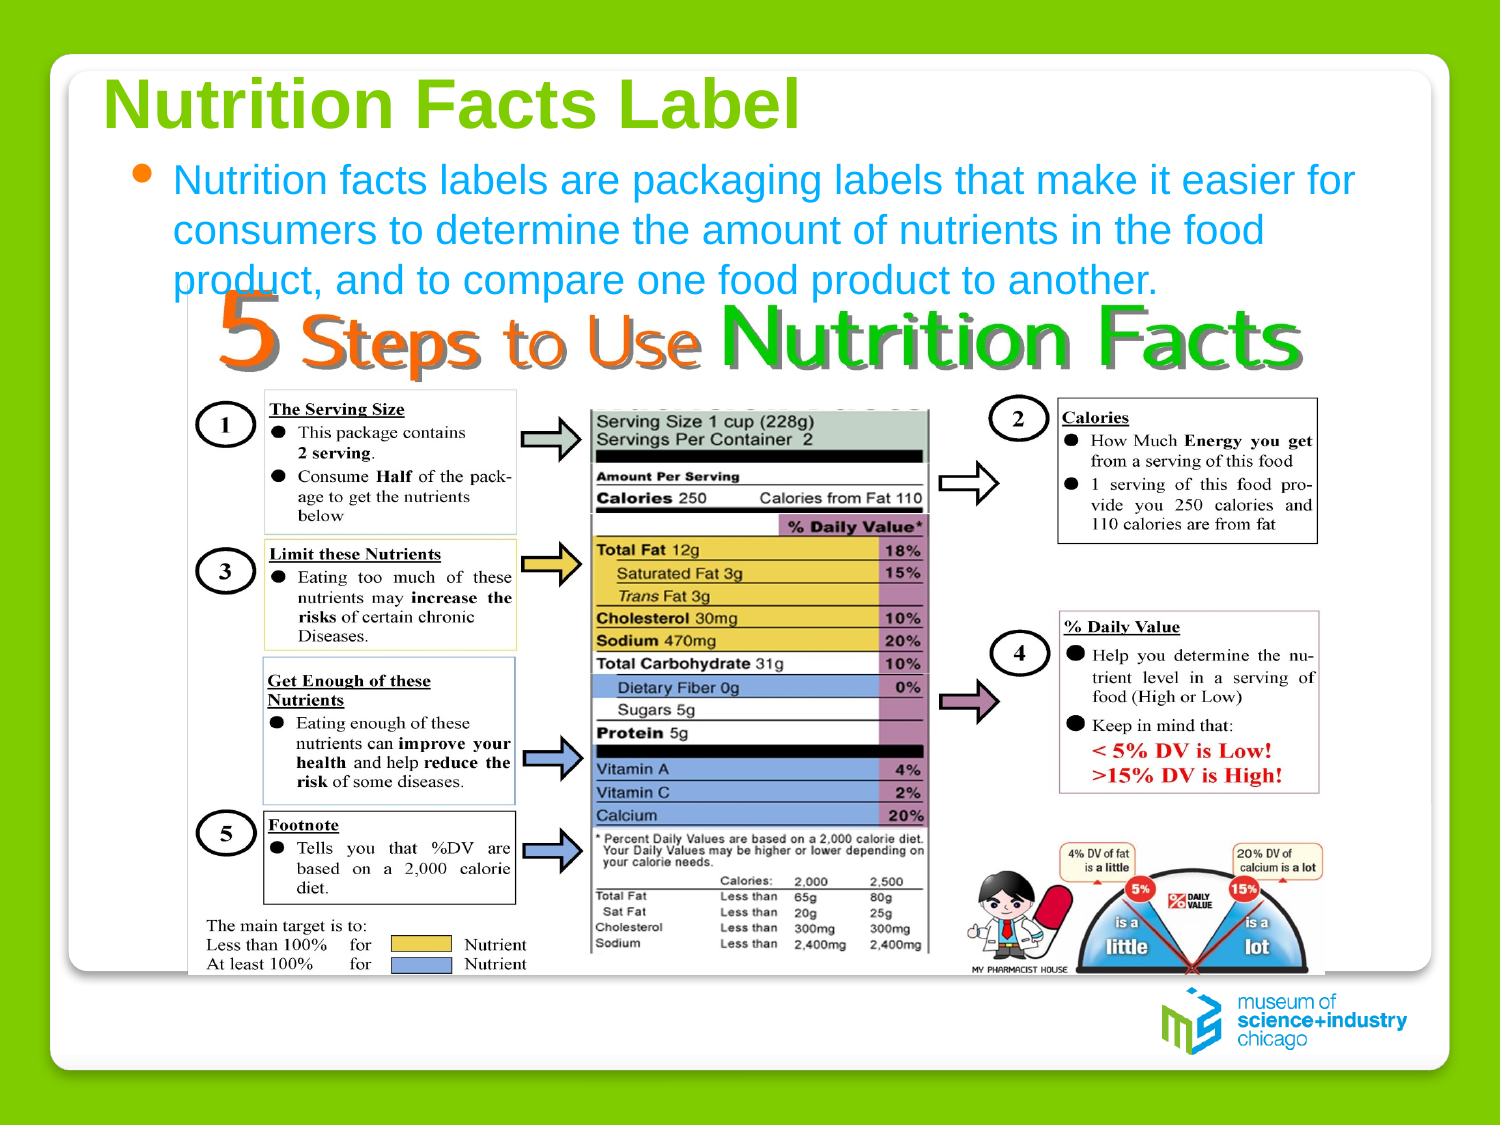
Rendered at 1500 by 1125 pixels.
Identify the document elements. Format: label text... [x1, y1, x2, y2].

picture [1061, 284, 1071, 291]
picture [759, 284, 770, 291]
picture [571, 284, 580, 291]
picture [736, 284, 746, 291]
picture [818, 284, 827, 291]
list Nutrition facts labels are packaging labels that make it easier for consumers to determine the amount of nutrients in the food product, and to compare one food product to another. [99, 137, 1413, 313]
picture [643, 284, 654, 291]
picture [216, 284, 227, 291]
picture [877, 284, 887, 291]
picture [979, 284, 990, 291]
picture [263, 284, 272, 291]
picture [854, 284, 865, 291]
picture [240, 284, 249, 291]
picture [490, 284, 500, 291]
title Nutrition Facts Label [87, 50, 1430, 150]
picture [434, 284, 445, 291]
picture [549, 284, 558, 291]
picture [901, 284, 910, 291]
picture [782, 284, 792, 291]
picture [1014, 284, 1023, 291]
picture [187, 284, 1326, 976]
picture [342, 284, 351, 291]
picture [1162, 987, 1407, 1055]
picture [388, 284, 398, 291]
